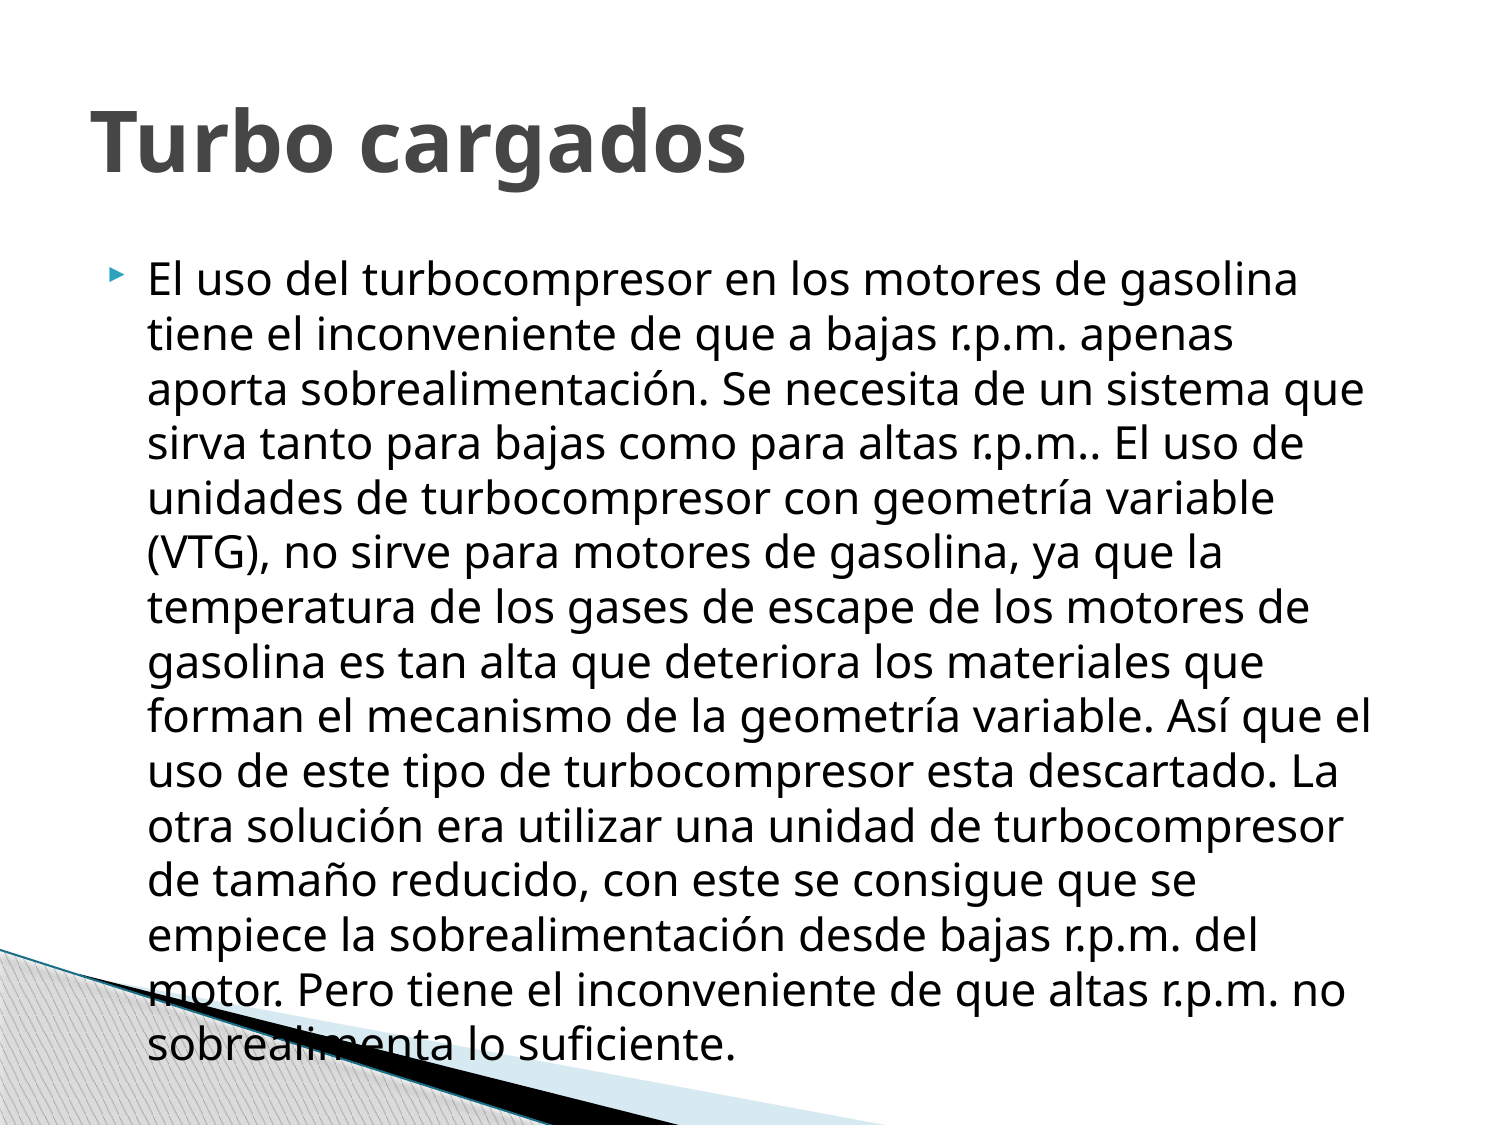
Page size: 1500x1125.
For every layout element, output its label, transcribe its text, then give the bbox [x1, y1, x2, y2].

title Turbo cargados [75, 45, 1425, 233]
list El uso del turbocompresor en los motores de gasolina tiene el inconveniente de que a bajas r.p.m. apenas aporta sobrealimentación. Se necesita de un sistema que sirva tanto para bajas como para altas r.p.m.. El uso de unidades de turbocompresor con geometría variable (VTG), no sirve para motores de gasolina, ya que la temperatura de los gases de escape de los motores de gasolina es tan alta que deteriora los materiales que forman el mecanismo de la geometría variable. Así que el uso de este tipo de turbocompresor esta descartado. La otra solución era utilizar una unidad de turbocompresor de tamaño reducido, con este se consigue que se empiece la sobrealimentación desde bajas r.p.m. del motor. Pero tiene el inconveniente de que altas r.p.m. no sobrealimenta lo suficiente. [75, 243, 1395, 1090]
